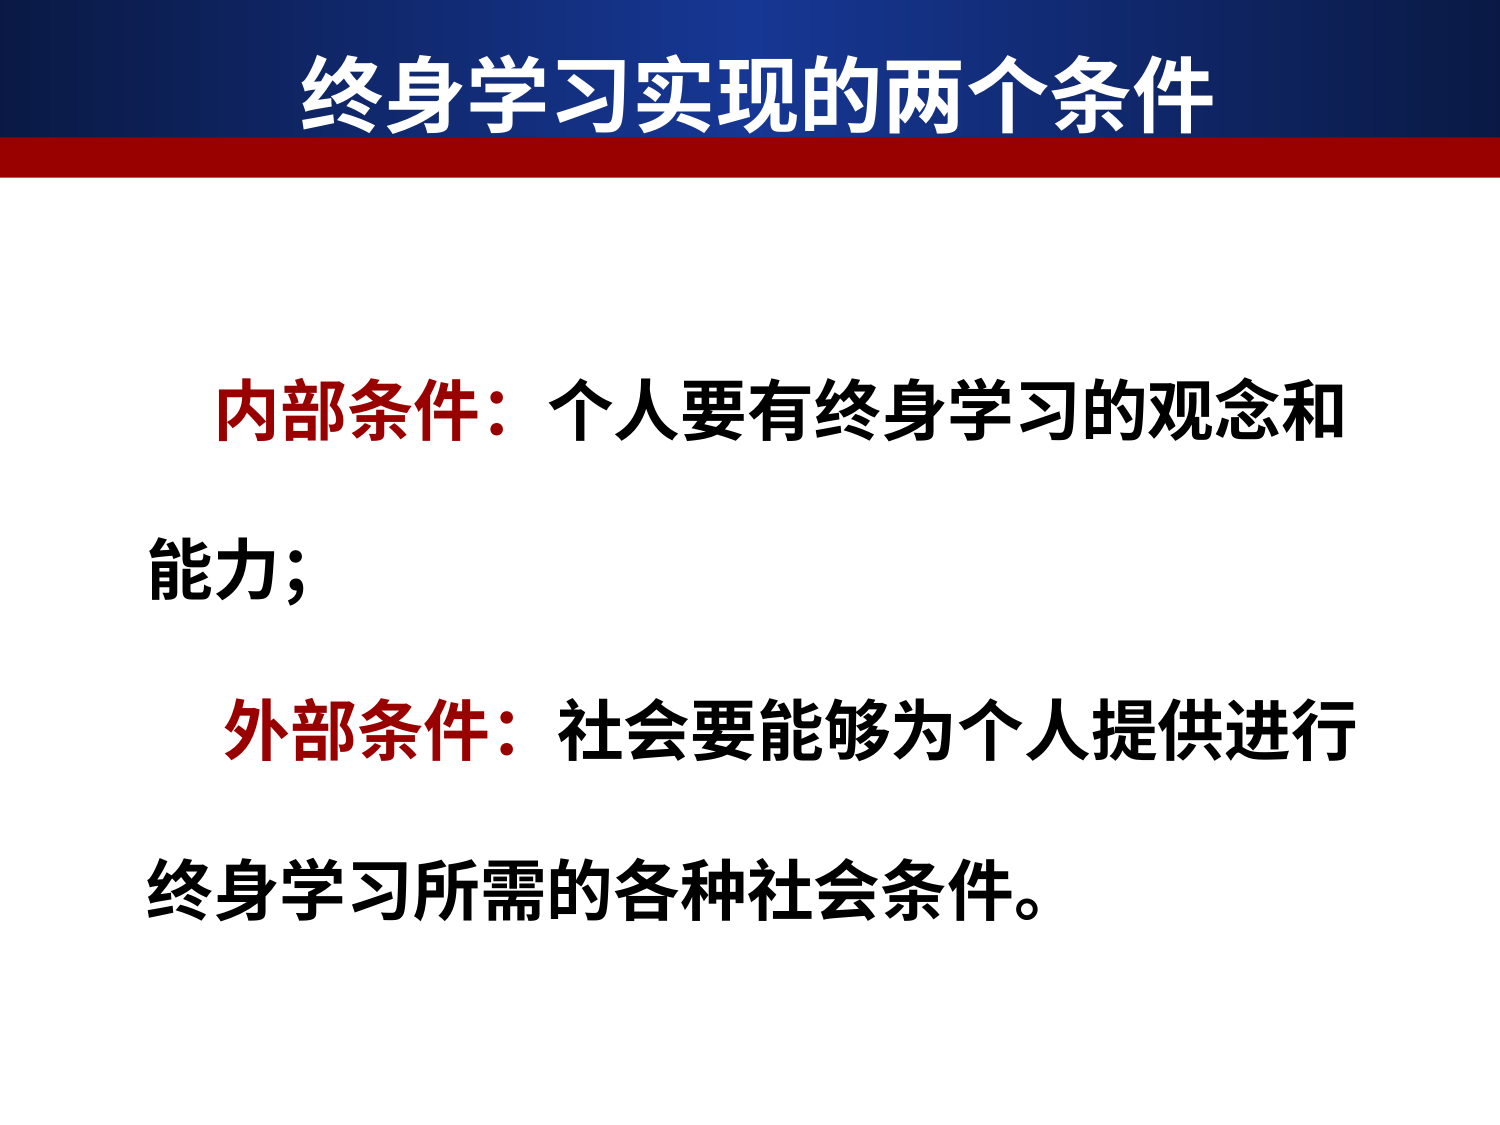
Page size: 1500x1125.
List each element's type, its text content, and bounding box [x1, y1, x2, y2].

title 终身学习实现的两个条件 [208, 0, 1308, 138]
text_box 内部条件：个人要有终身学习的观念和能力； 外部条件：社会要能够为个人提供进行终身学习所需的各种社会条件。 [131, 281, 1384, 936]
